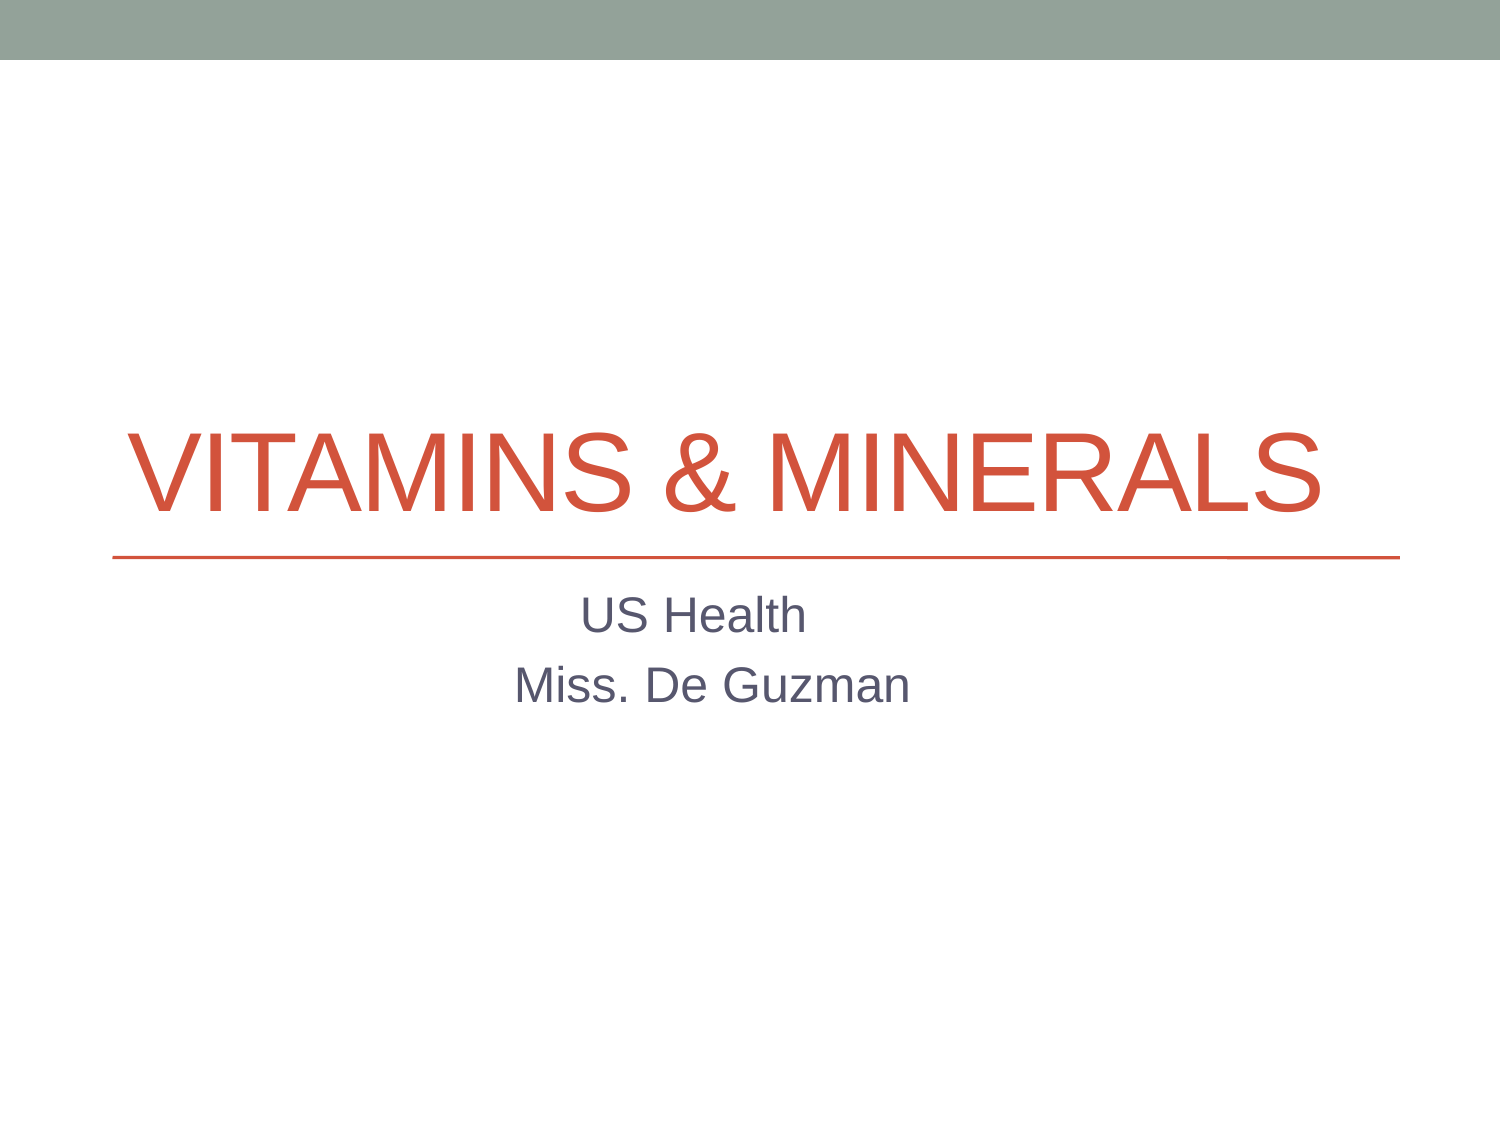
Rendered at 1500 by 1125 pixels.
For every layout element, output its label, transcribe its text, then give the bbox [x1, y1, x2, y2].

subtitle US Health Miss. De Guzman [112, 575, 1163, 863]
title Vitamins & Minerals [112, 224, 1400, 542]
